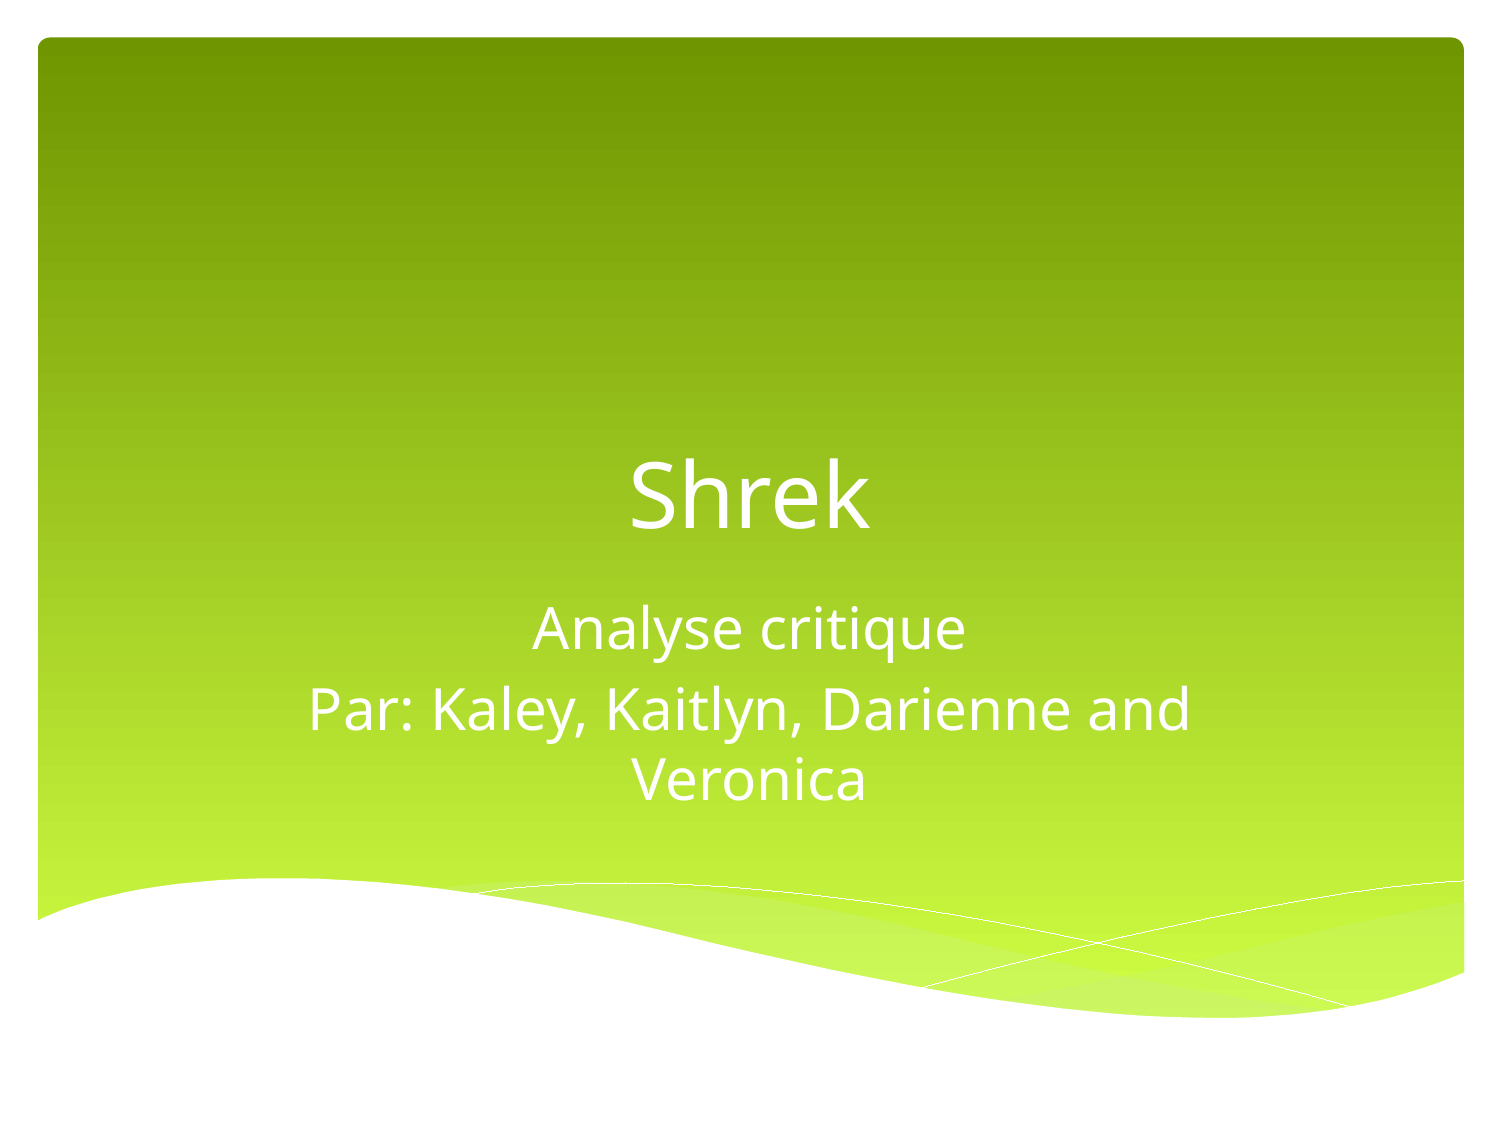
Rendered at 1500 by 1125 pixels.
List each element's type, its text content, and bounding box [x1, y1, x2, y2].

subtitle Analyse critique Par: Kaley, Kaitlyn, Darienne and Veronica [225, 583, 1275, 825]
title Shrek [112, 262, 1388, 555]
